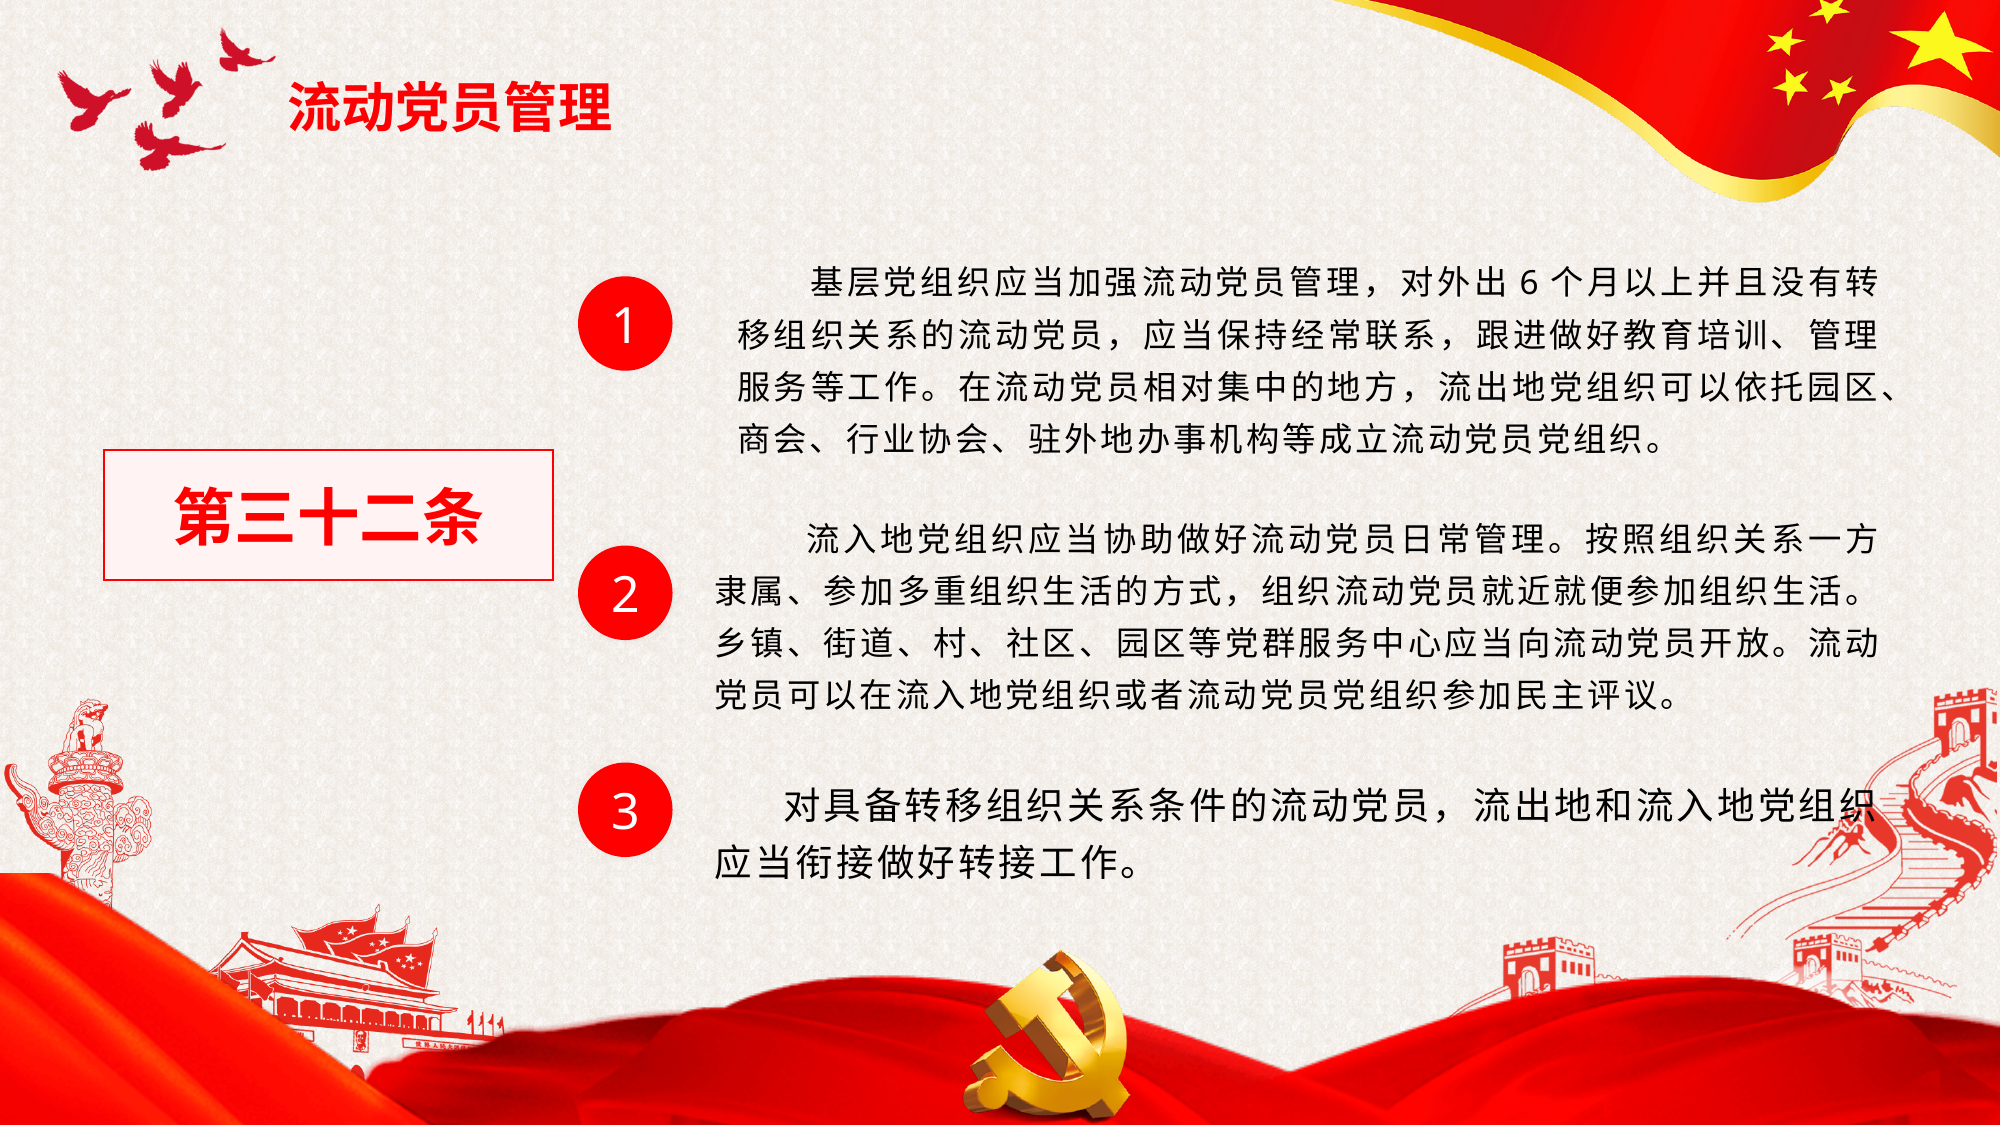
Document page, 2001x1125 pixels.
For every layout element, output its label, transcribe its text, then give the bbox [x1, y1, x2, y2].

text_box 2 [576, 544, 674, 642]
text_box 对具备转移组织关系条件的流动党员，流出地和流入地党组织应当衔接做好转接工作。 [697, 762, 1899, 900]
text_box 流入地党组织应当协助做好流动党员日常管理。按照组织关系一方隶属、参加多重组织生活的方式，组织流动党员就近就便参加组织生活。乡镇、街道、村、社区、园区等党群服务中心应当向流动党员开放。流动党员可以在流入地党组织或者流动党员党组织参加民主评议。 [697, 497, 1899, 722]
text_box 第三十二条 [103, 449, 554, 581]
picture [0, 0, 2000, 1125]
text_box 基层党组织应当加强流动党员管理，对外出6个月以上并且没有转移组织关系的流动党员，应当保持经常联系，跟进做好教育培训、管理服务等工作。在流动党员相对集中的地方，流出地党组织可以依托园区、商会、行业协会、驻外地办事机构等成立流动党员党组织。 [720, 240, 1899, 359]
text_box 流动党员管理 [267, 63, 788, 149]
text_box 1 [576, 275, 674, 372]
text_box 3 [576, 761, 674, 859]
